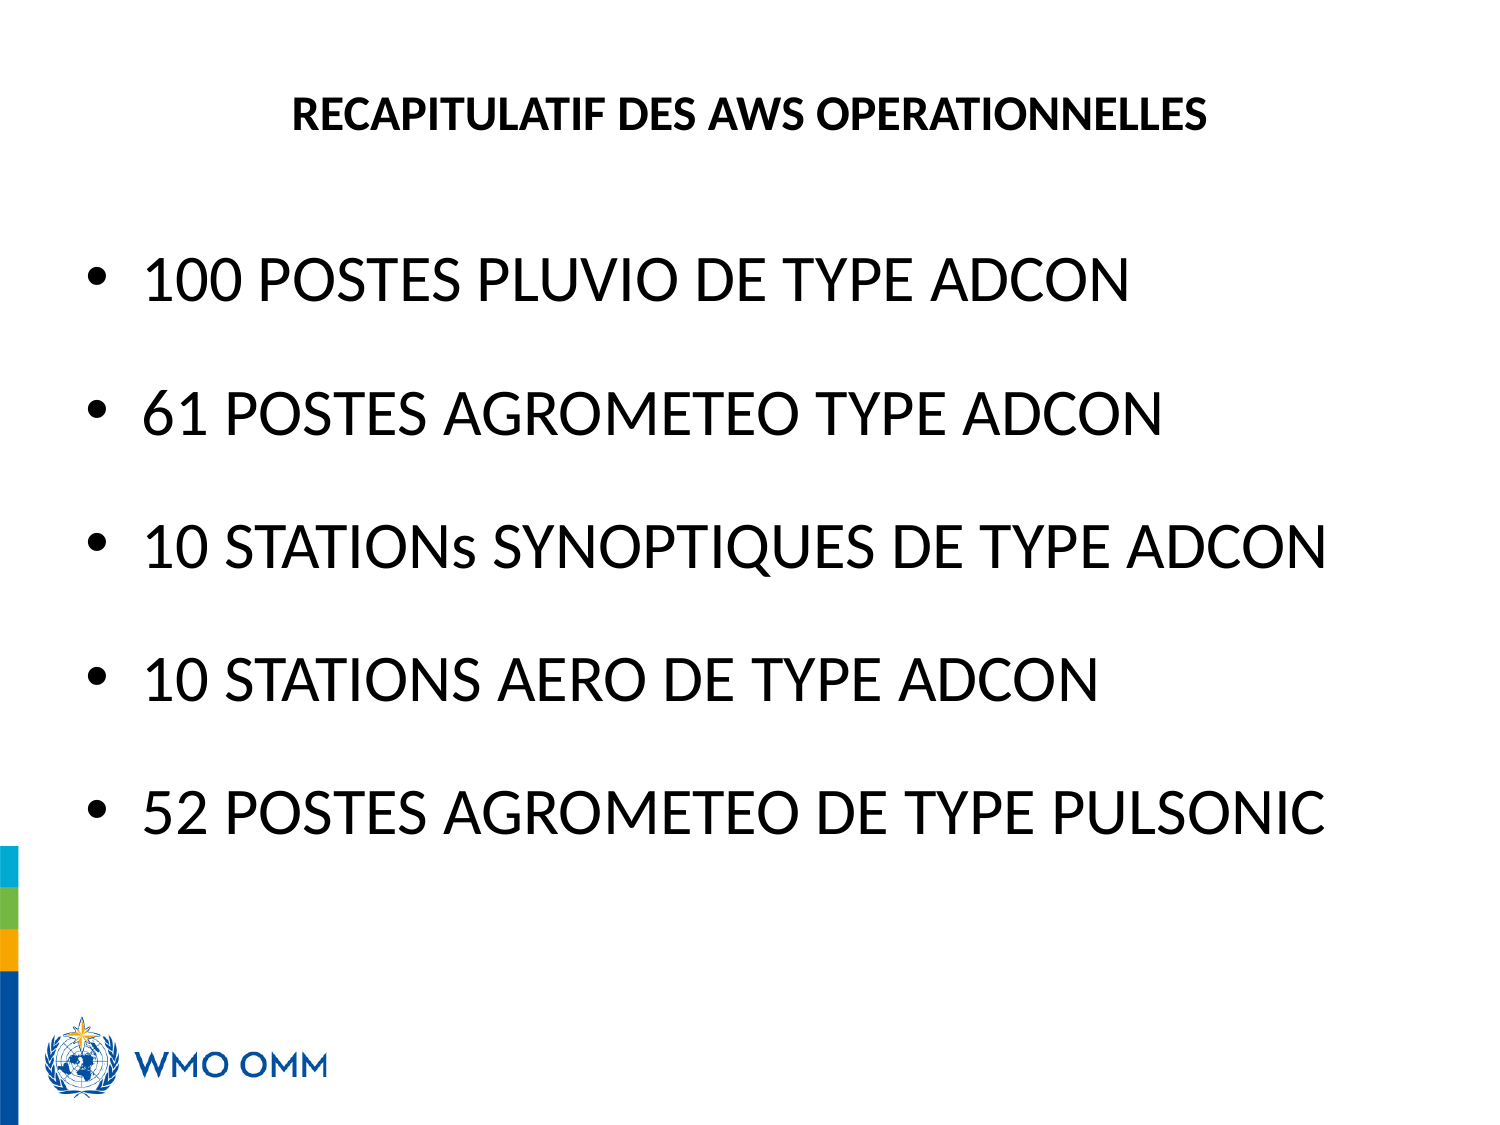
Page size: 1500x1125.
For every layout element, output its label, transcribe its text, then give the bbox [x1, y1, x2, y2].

title RECAPITULATIF DES AWS OPERATIONNELLES [75, 45, 1425, 176]
list 100 POSTES PLUVIO DE TYPE ADCON 61 POSTES AGROMETEO TYPE ADCON 10 STATIONs SYNOPTIQUES DE TYPE ADCON 10 STATIONS AERO DE TYPE ADCON 52 POSTES AGROMETEO DE TYPE PULSONIC [70, 187, 1421, 930]
picture [0, 845, 327, 1125]
